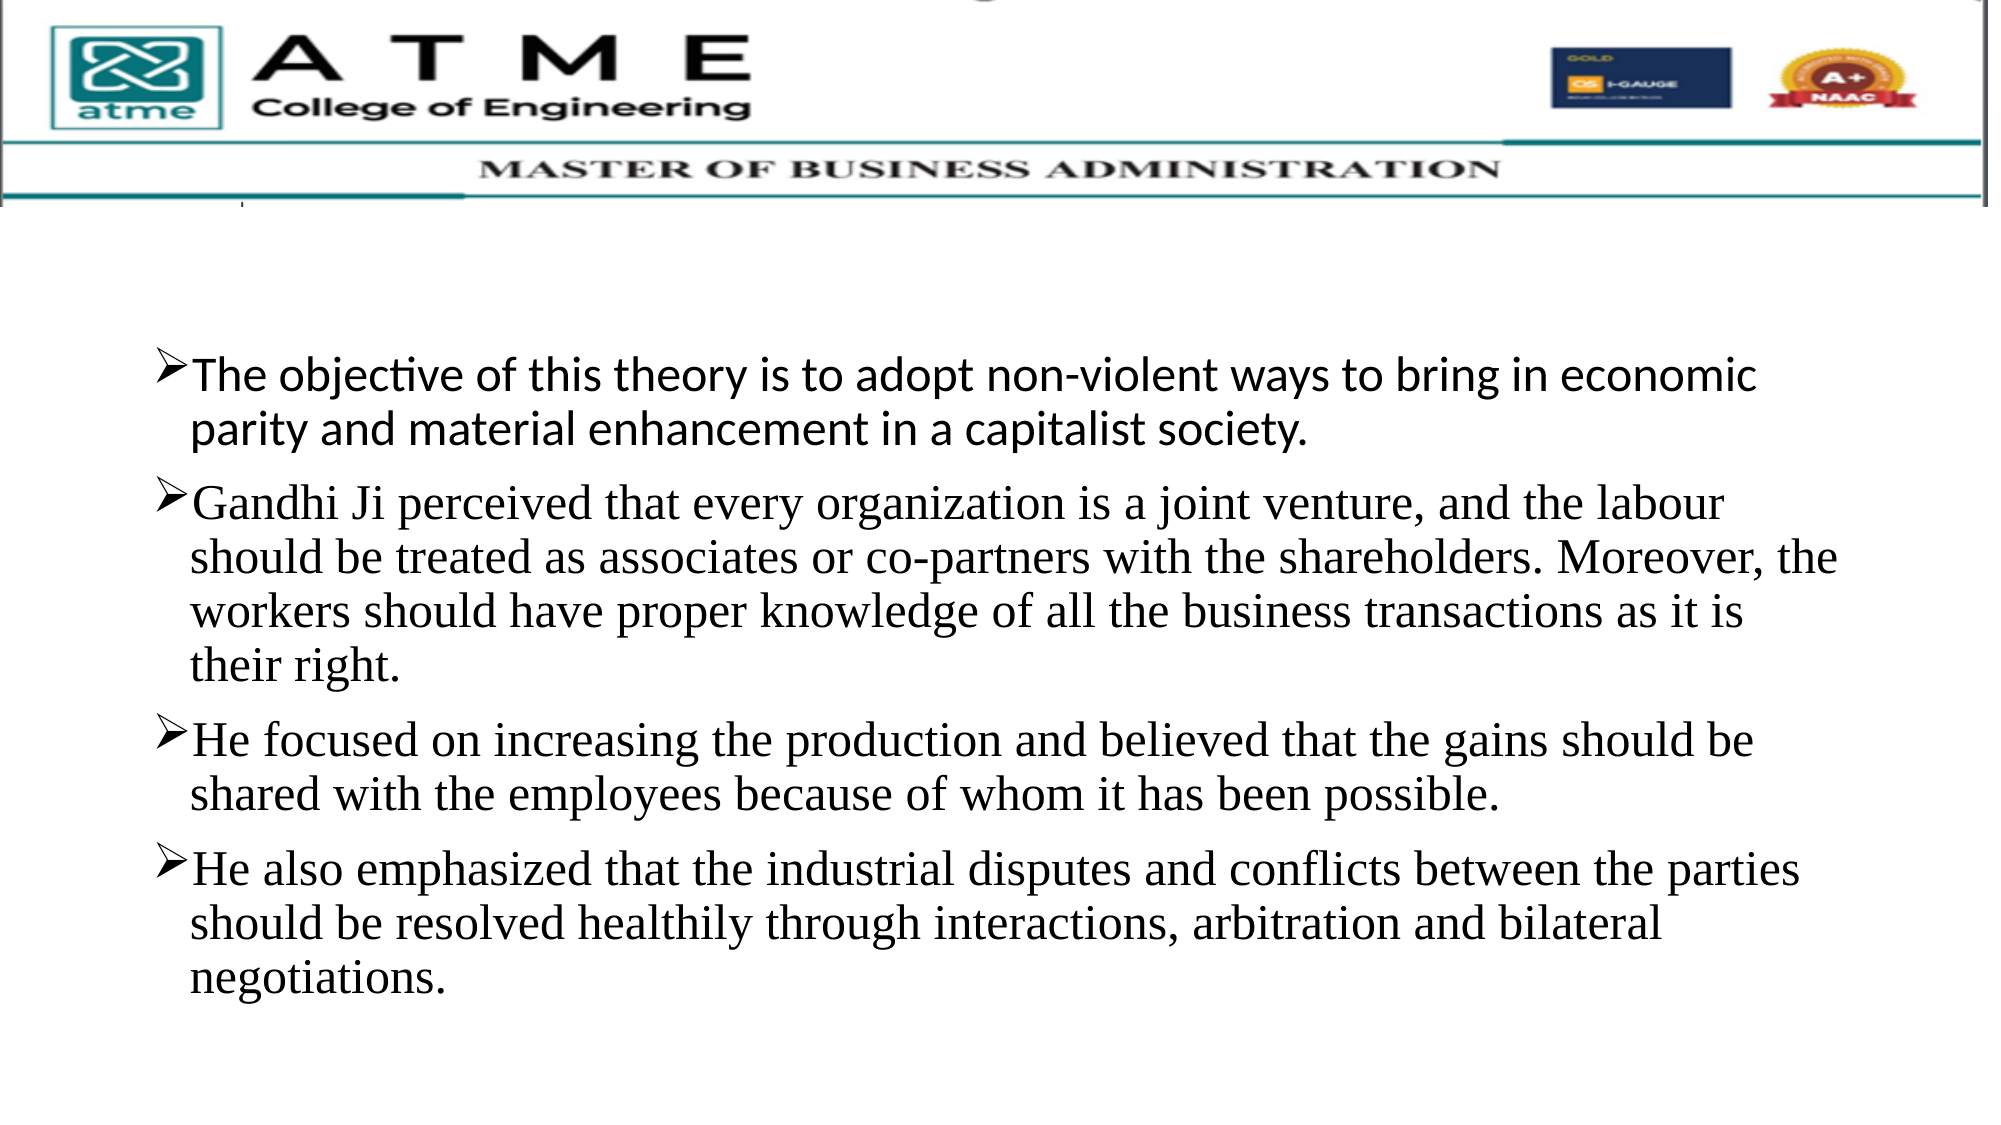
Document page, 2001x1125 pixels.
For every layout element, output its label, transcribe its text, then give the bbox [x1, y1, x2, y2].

list The objective of this theory is to adopt non-violent ways to bring in economic parity and material enhancement in a capitalist society. Gandhi Ji perceived that every organization is a joint venture, and the labour should be treated as associates or co-partners with the shareholders. Moreover, the workers should have proper knowledge of all the business transactions as it is their right. He focused on increasing the production and believed that the gains should be shared with the employees because of whom it has been possible. He also emphasized that the industrial disputes and conflicts between the parties should be resolved healthily through interactions, arbitration and bilateral negotiations. [137, 259, 1863, 1041]
picture [0, 0, 1988, 207]
